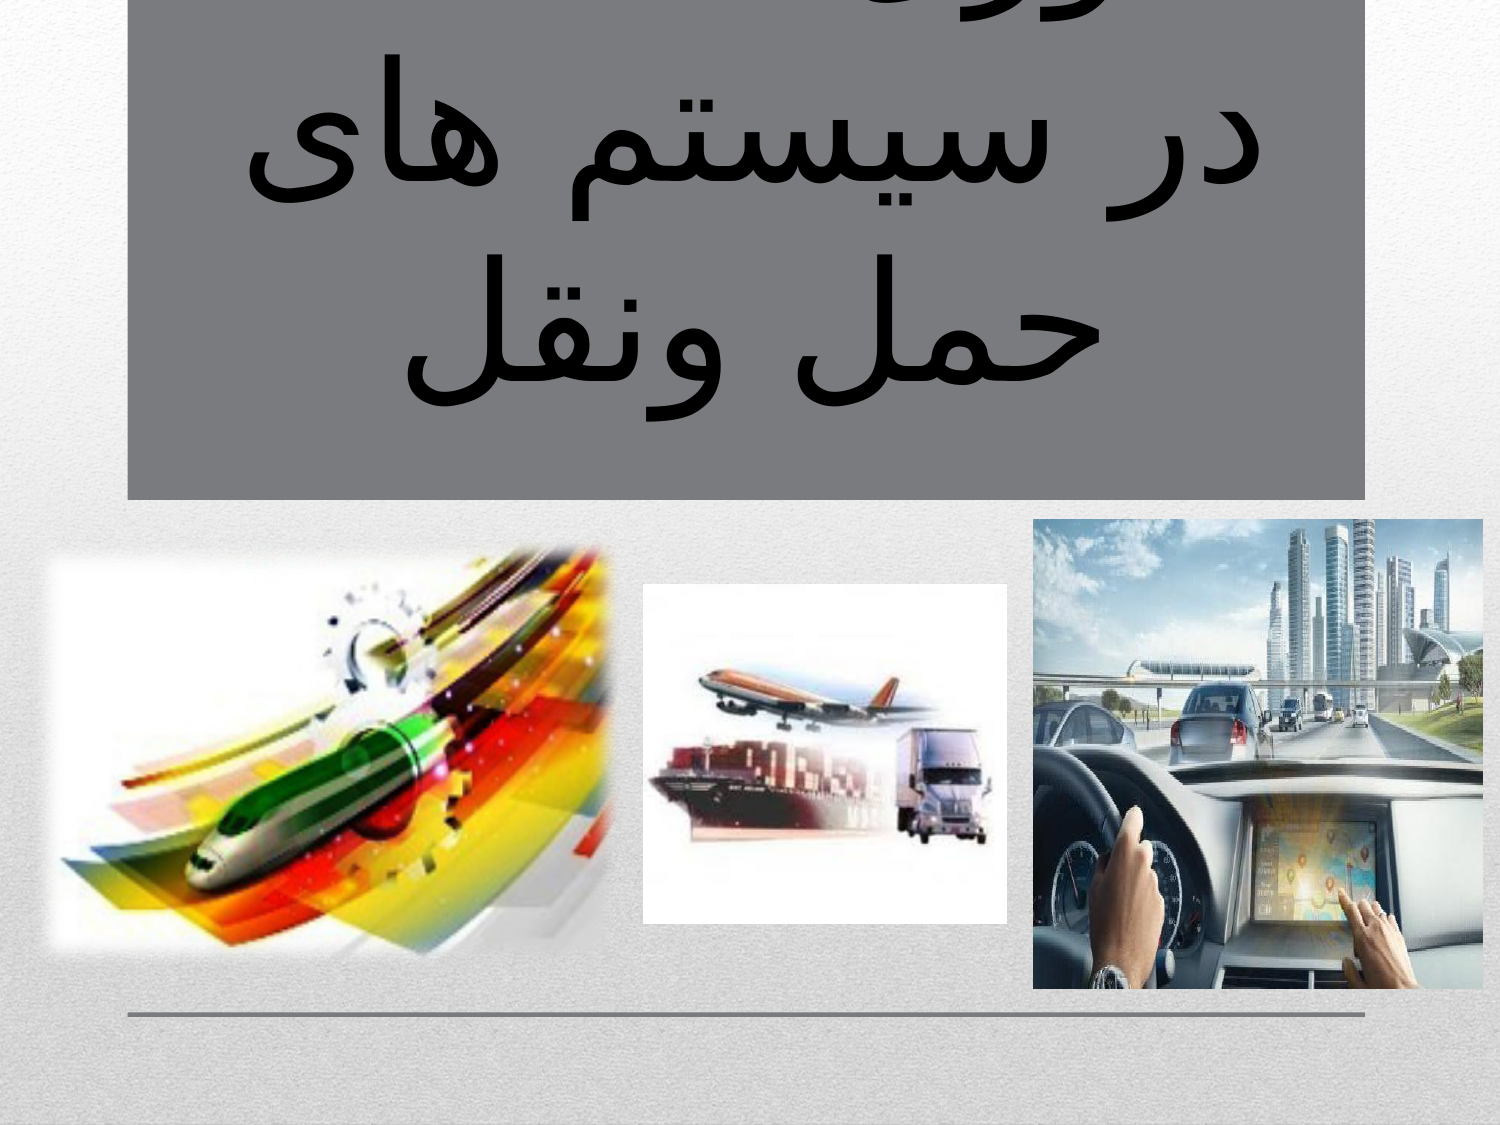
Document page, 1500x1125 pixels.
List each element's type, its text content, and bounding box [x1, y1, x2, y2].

title فناوری اطلاعات در سیستم های حمل ونقل [135, 172, 1374, 423]
picture [28, 538, 621, 971]
picture [1032, 518, 1484, 990]
picture [642, 583, 1007, 925]
